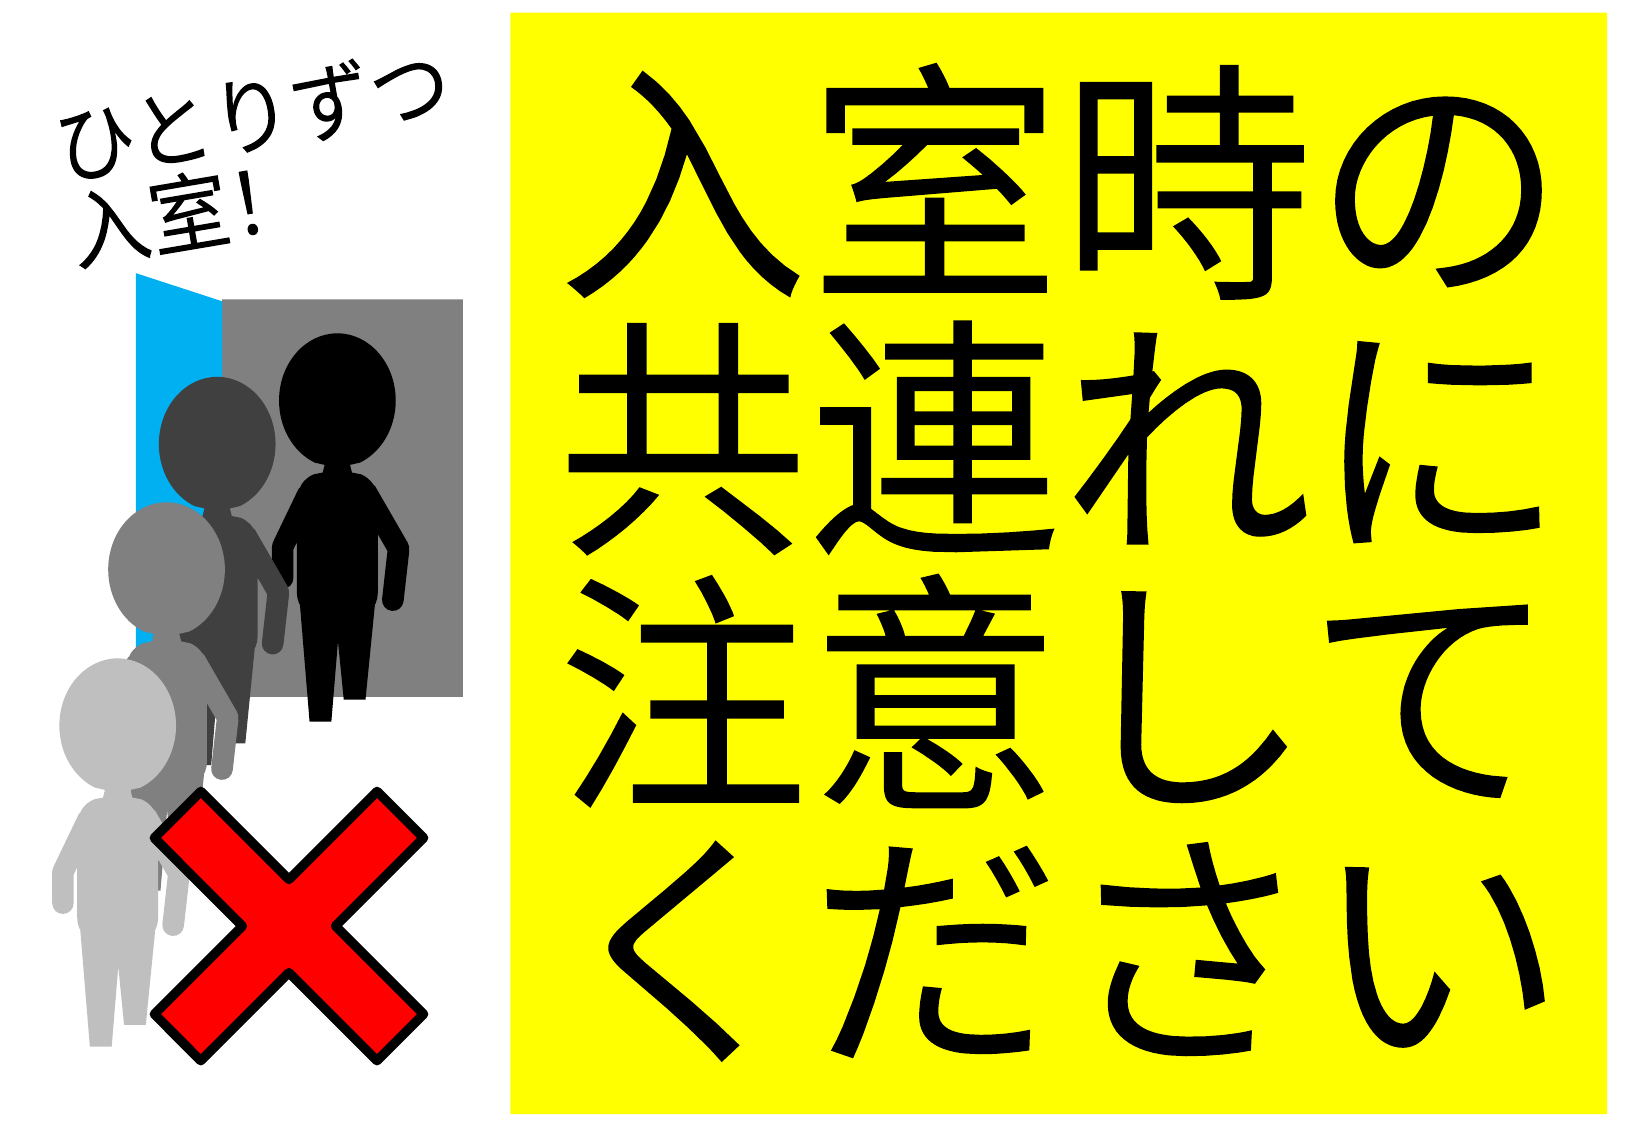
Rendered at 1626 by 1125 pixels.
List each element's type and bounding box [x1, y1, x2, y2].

text_box [193, 1056, 209, 1063]
text_box [51, 272, 464, 1047]
text_box [369, 1056, 385, 1063]
text_box [508, 10, 1609, 1116]
